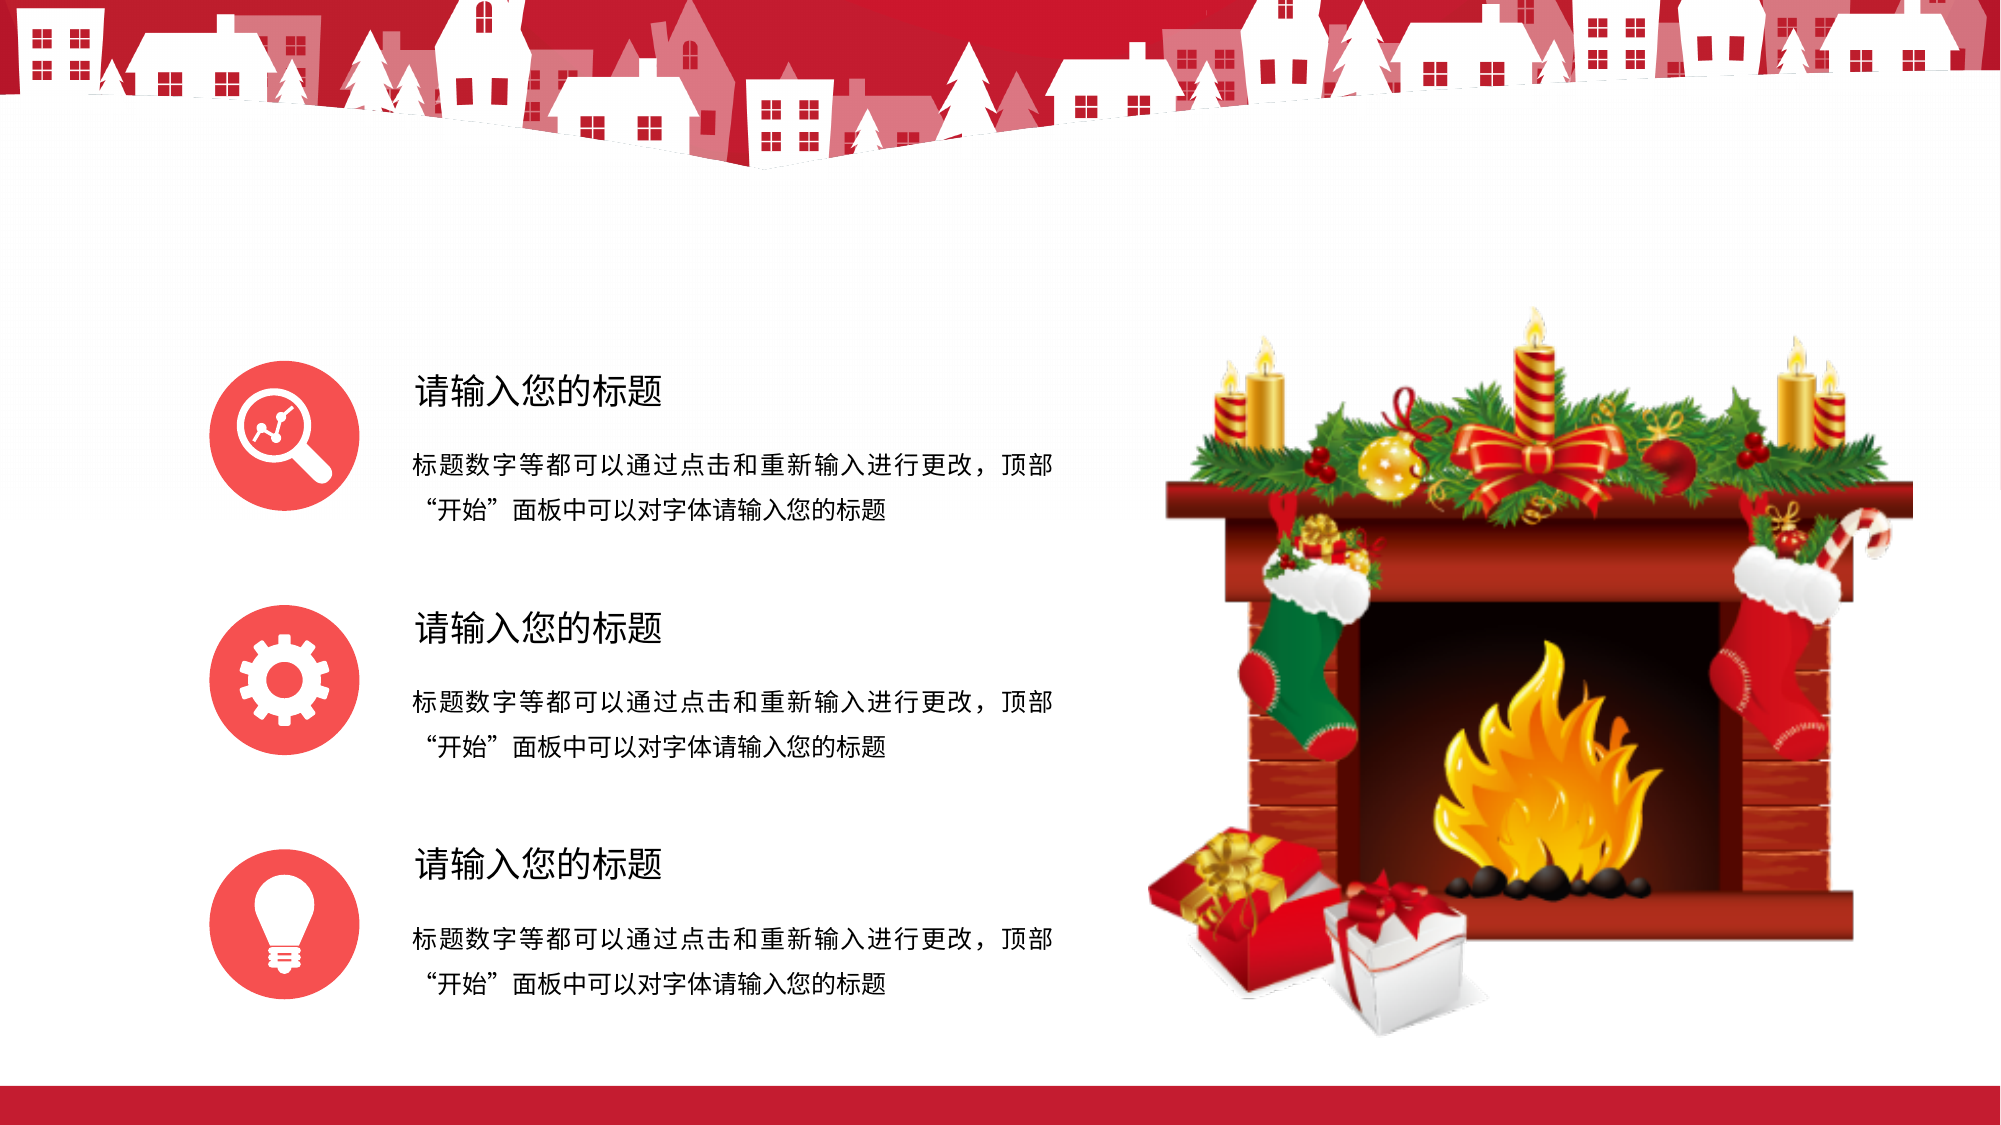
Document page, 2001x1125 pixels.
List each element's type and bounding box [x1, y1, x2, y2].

text_box [208, 604, 361, 757]
picture [0, 0, 2001, 1038]
text_box [236, 388, 333, 484]
text_box [239, 634, 330, 726]
text_box [412, 842, 1055, 994]
text_box [208, 359, 361, 512]
text_box [253, 873, 316, 976]
text_box [412, 605, 1055, 758]
text_box [208, 848, 361, 1001]
text_box [412, 368, 1055, 521]
